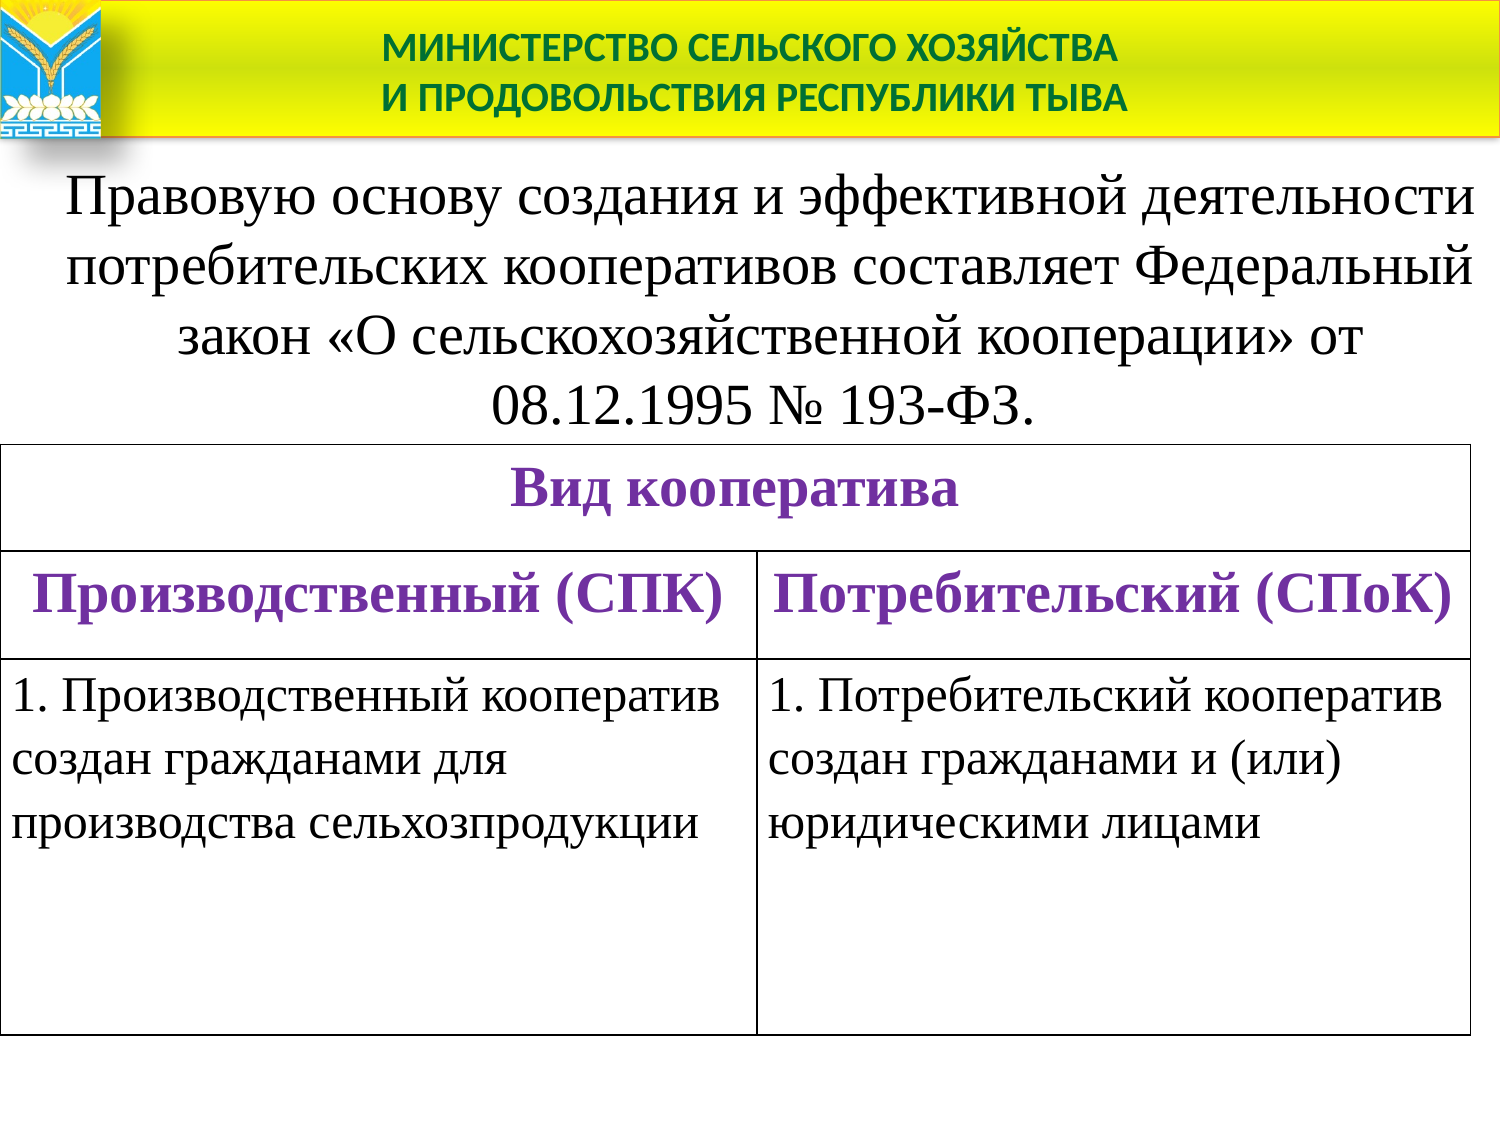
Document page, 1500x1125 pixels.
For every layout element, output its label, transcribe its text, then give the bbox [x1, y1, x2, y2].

text_box Правовую основу создания и эффективной деятельности потребительских кооперативов составляет Федеральный закон «О сельскохозяйственной кооперации» от 08.12.1995 № 193-ФЗ. [41, 148, 1500, 444]
table_cell Потребительский (СПоК) [758, 552, 1470, 658]
table_cell 1. Производственный кооператив создан гражданами для производства сельхозпродукции [1, 660, 756, 1034]
picture [0, 0, 101, 139]
table_header Вид кооператива [1, 445, 1470, 550]
table_cell Производственный (СПК) [1, 552, 756, 658]
table_cell 1. Потребительский кооператив создан гражданами и (или) юридическими лицами [758, 660, 1470, 1034]
text_box МИНИСТЕРСТВО СЕЛЬСКОГО ХОЗЯЙСТВА И ПРОДОВОЛЬСТВИЯ РЕСПУБЛИКИ ТЫВА [103, 0, 1500, 148]
